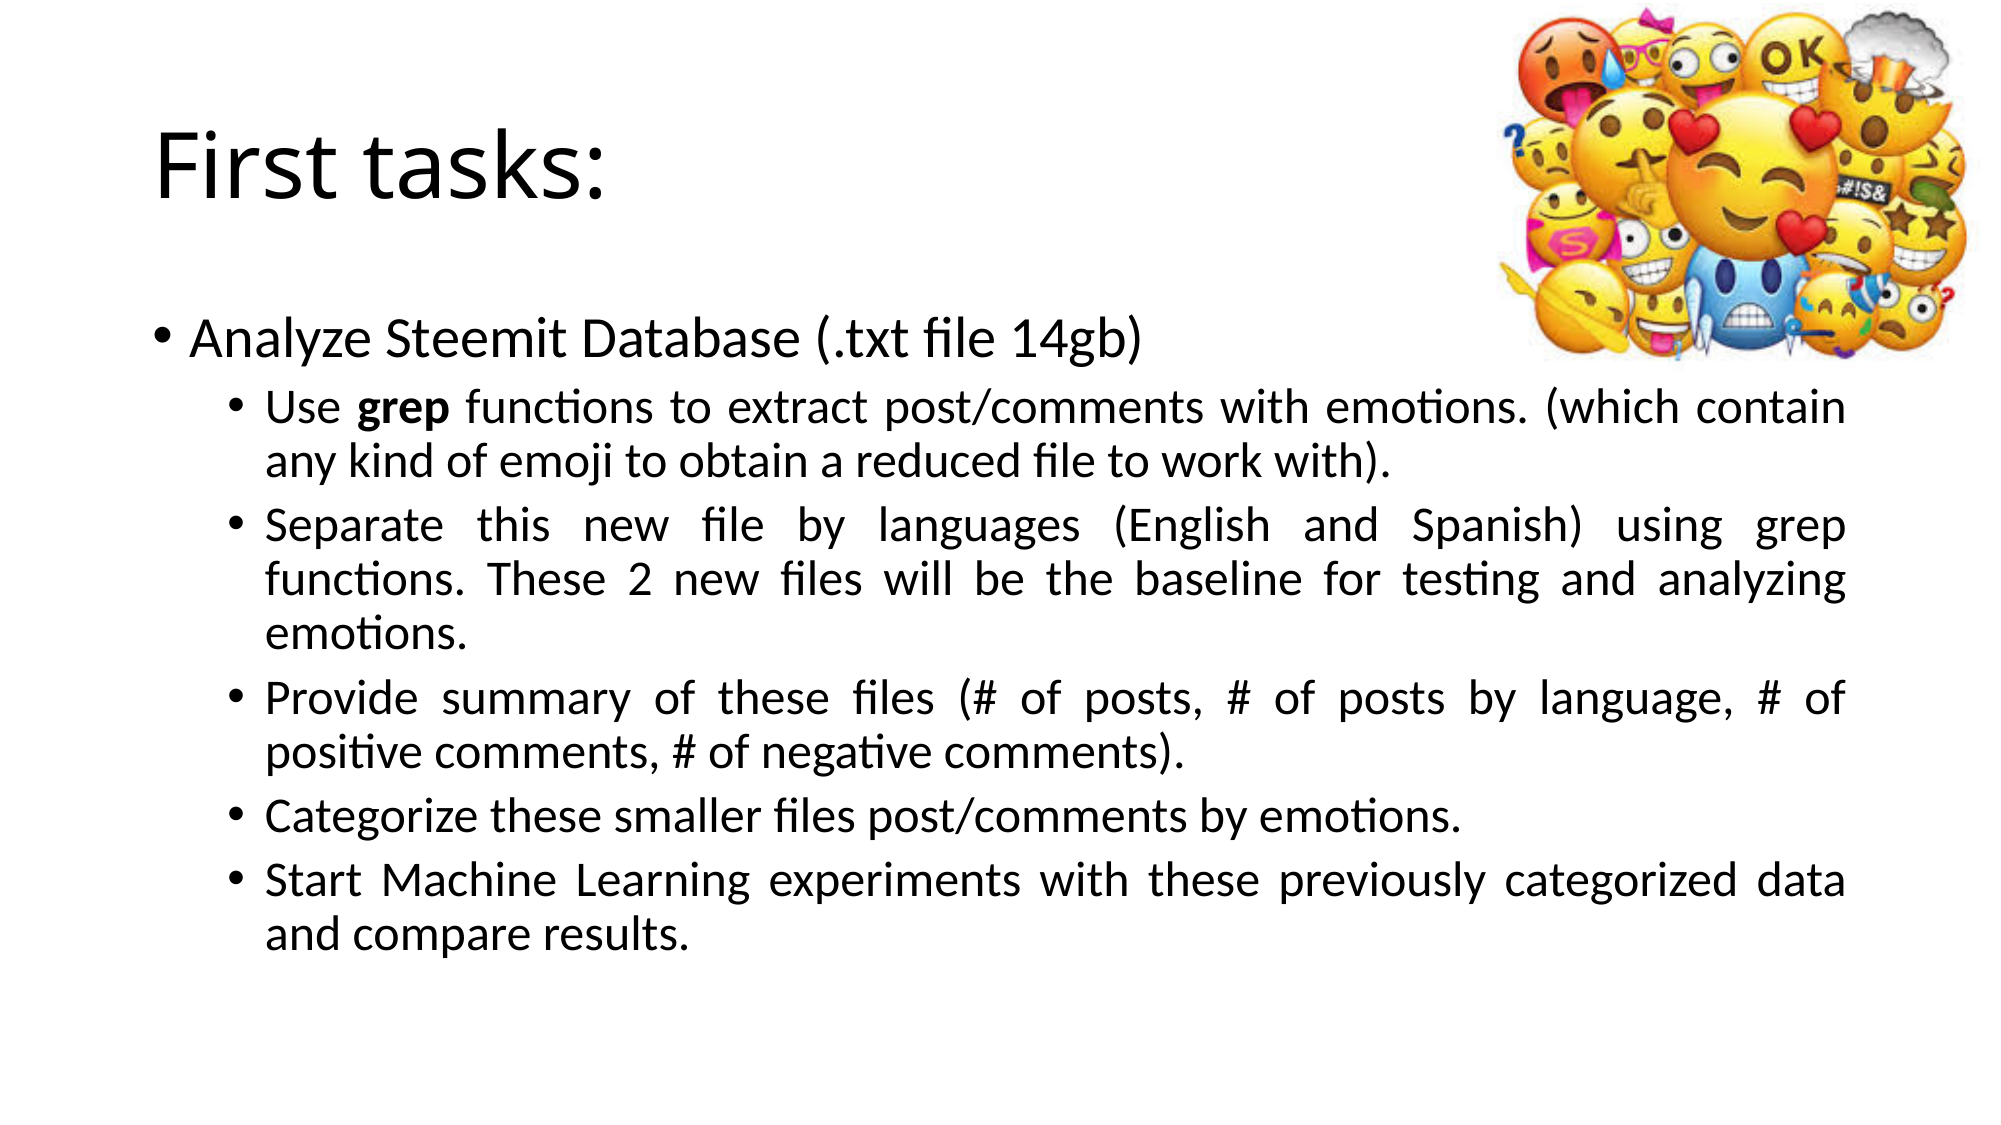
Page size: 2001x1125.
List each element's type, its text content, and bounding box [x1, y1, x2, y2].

picture [1482, 2, 2000, 373]
title First tasks: [137, 59, 1482, 278]
list Analyze Steemit Database (.txt file 14gb) Use grep functions to extract post/comments with emotions. (which contain any kind of emoji to obtain a reduced file to work with). Separate this new file by languages (English and Spanish) using grep functions. These 2 new files will be the baseline for testing and analyzing emotions. Provide summary of these files (# of posts, # of posts by language, # of positive comments, # of negative comments). Categorize these smaller files post/comments by emotions. Start Machine Learning experiments with these previously categorized data and compare results. [137, 299, 1863, 1014]
